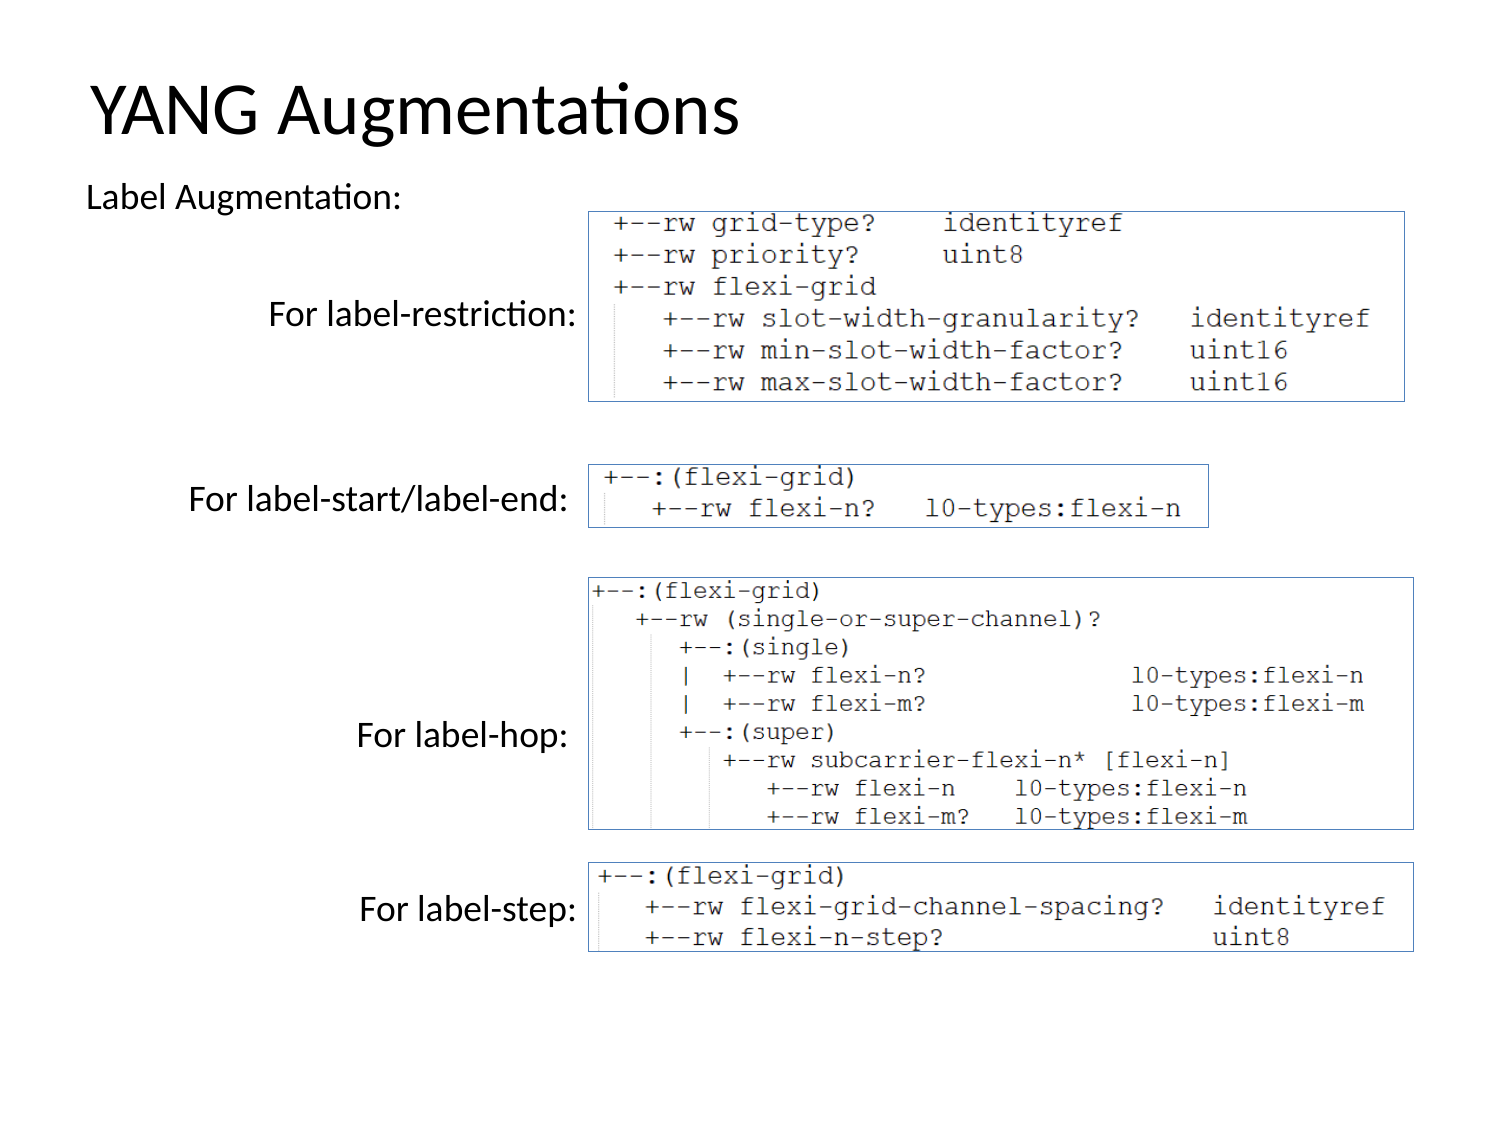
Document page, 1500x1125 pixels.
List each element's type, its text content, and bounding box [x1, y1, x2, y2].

picture [587, 576, 1415, 830]
text_box Label Augmentation: [0, 164, 588, 225]
picture [587, 862, 1415, 952]
picture [587, 211, 1405, 402]
text_box For label-start/label-end: [168, 466, 583, 527]
text_box For label-restriction: [253, 281, 582, 342]
text_box For label-hop: [253, 703, 582, 763]
title YANG Augmentations [75, 45, 1425, 164]
picture [587, 463, 1209, 528]
text_box For label-step: [304, 876, 582, 937]
